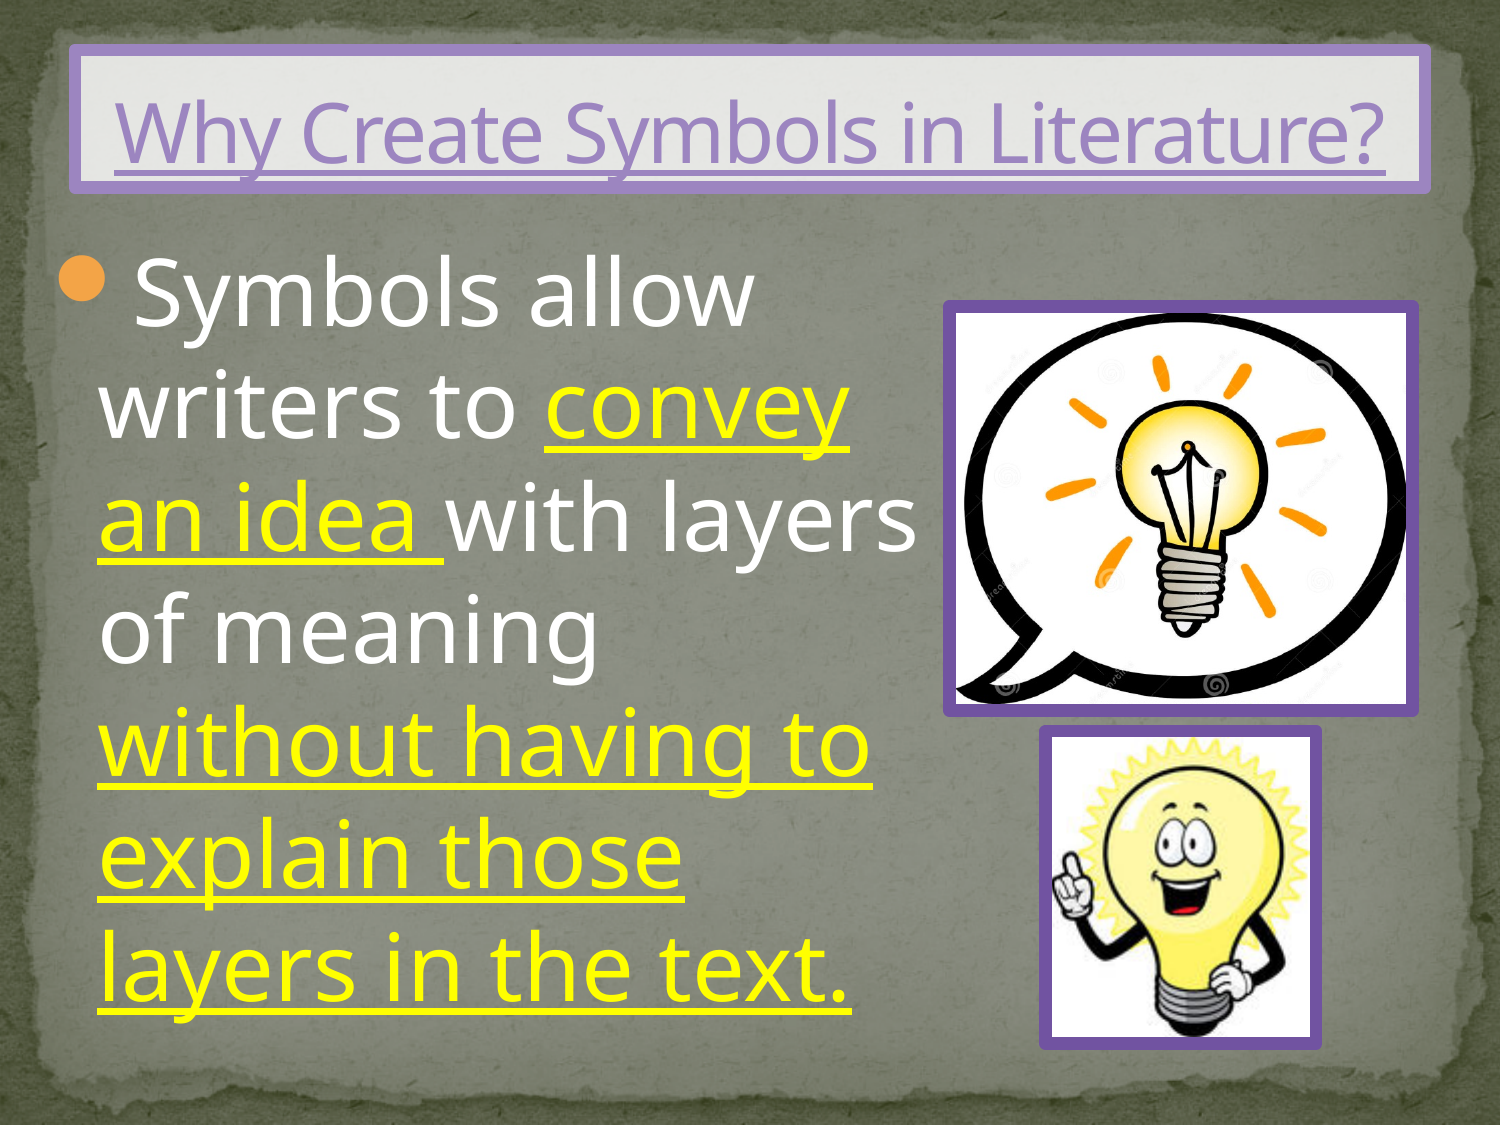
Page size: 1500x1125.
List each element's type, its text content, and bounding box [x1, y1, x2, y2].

list Symbols allow writers to convey an idea with layers of meaning without having to explain those layers in the text. [37, 224, 963, 1063]
picture [1052, 737, 1310, 1037]
picture [956, 313, 1406, 704]
title Why Create Symbols in Literature? [74, 49, 1425, 188]
